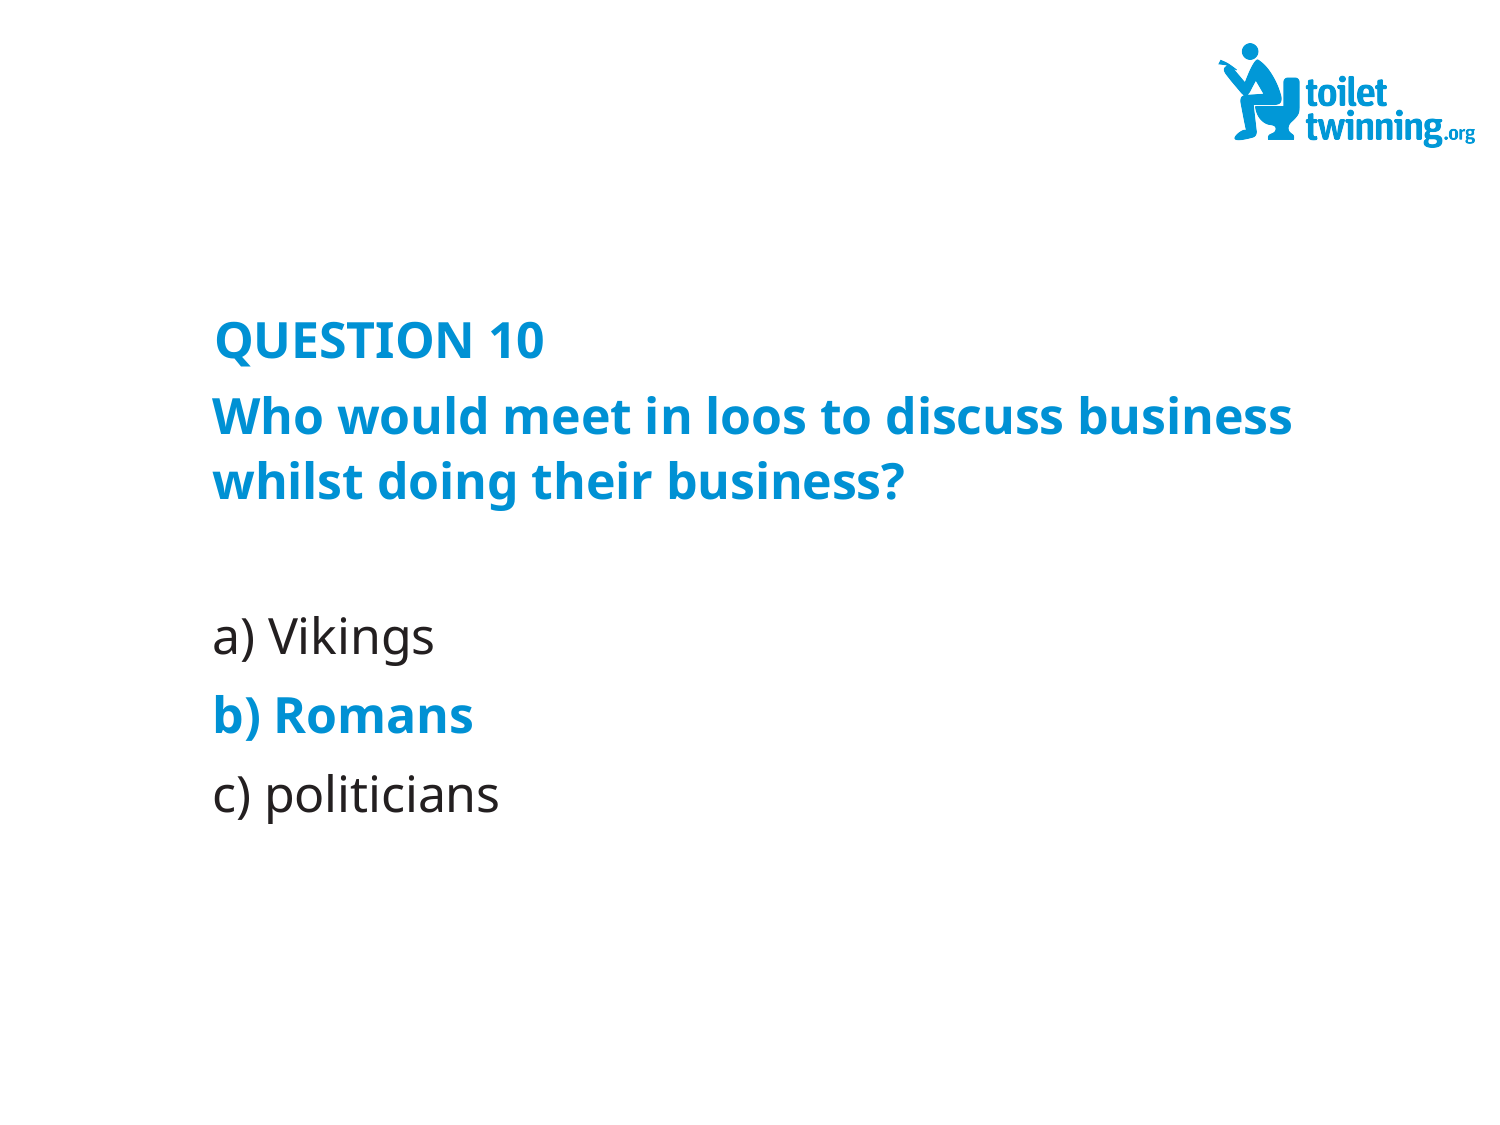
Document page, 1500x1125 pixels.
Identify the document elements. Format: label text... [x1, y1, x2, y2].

picture [1218, 43, 1475, 148]
text_box QUESTION 10 Who would meet in loos to discuss business whilst doing their business? a) Vikings b) Romans c) politicians [197, 296, 1431, 831]
picture [1250, 84, 1261, 94]
picture [1218, 43, 1254, 80]
